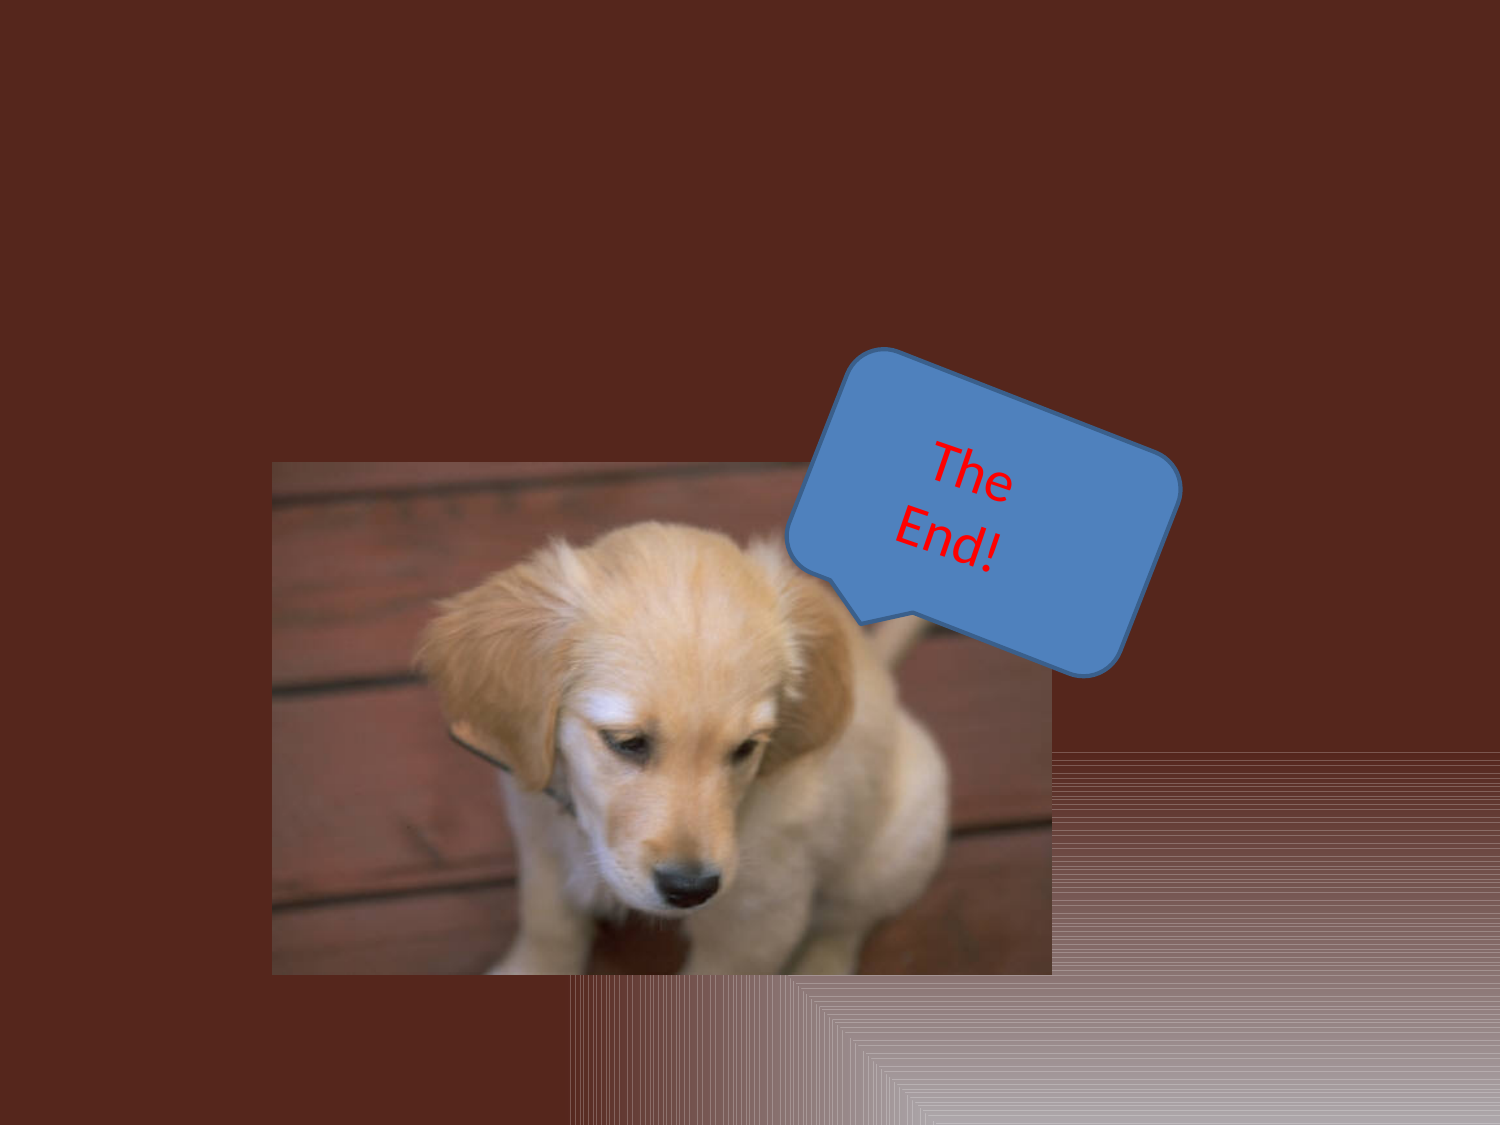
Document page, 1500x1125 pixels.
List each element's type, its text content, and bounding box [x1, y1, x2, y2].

picture [271, 462, 1052, 975]
text_box [811, 347, 1183, 679]
text_box The End! [897, 404, 1059, 465]
